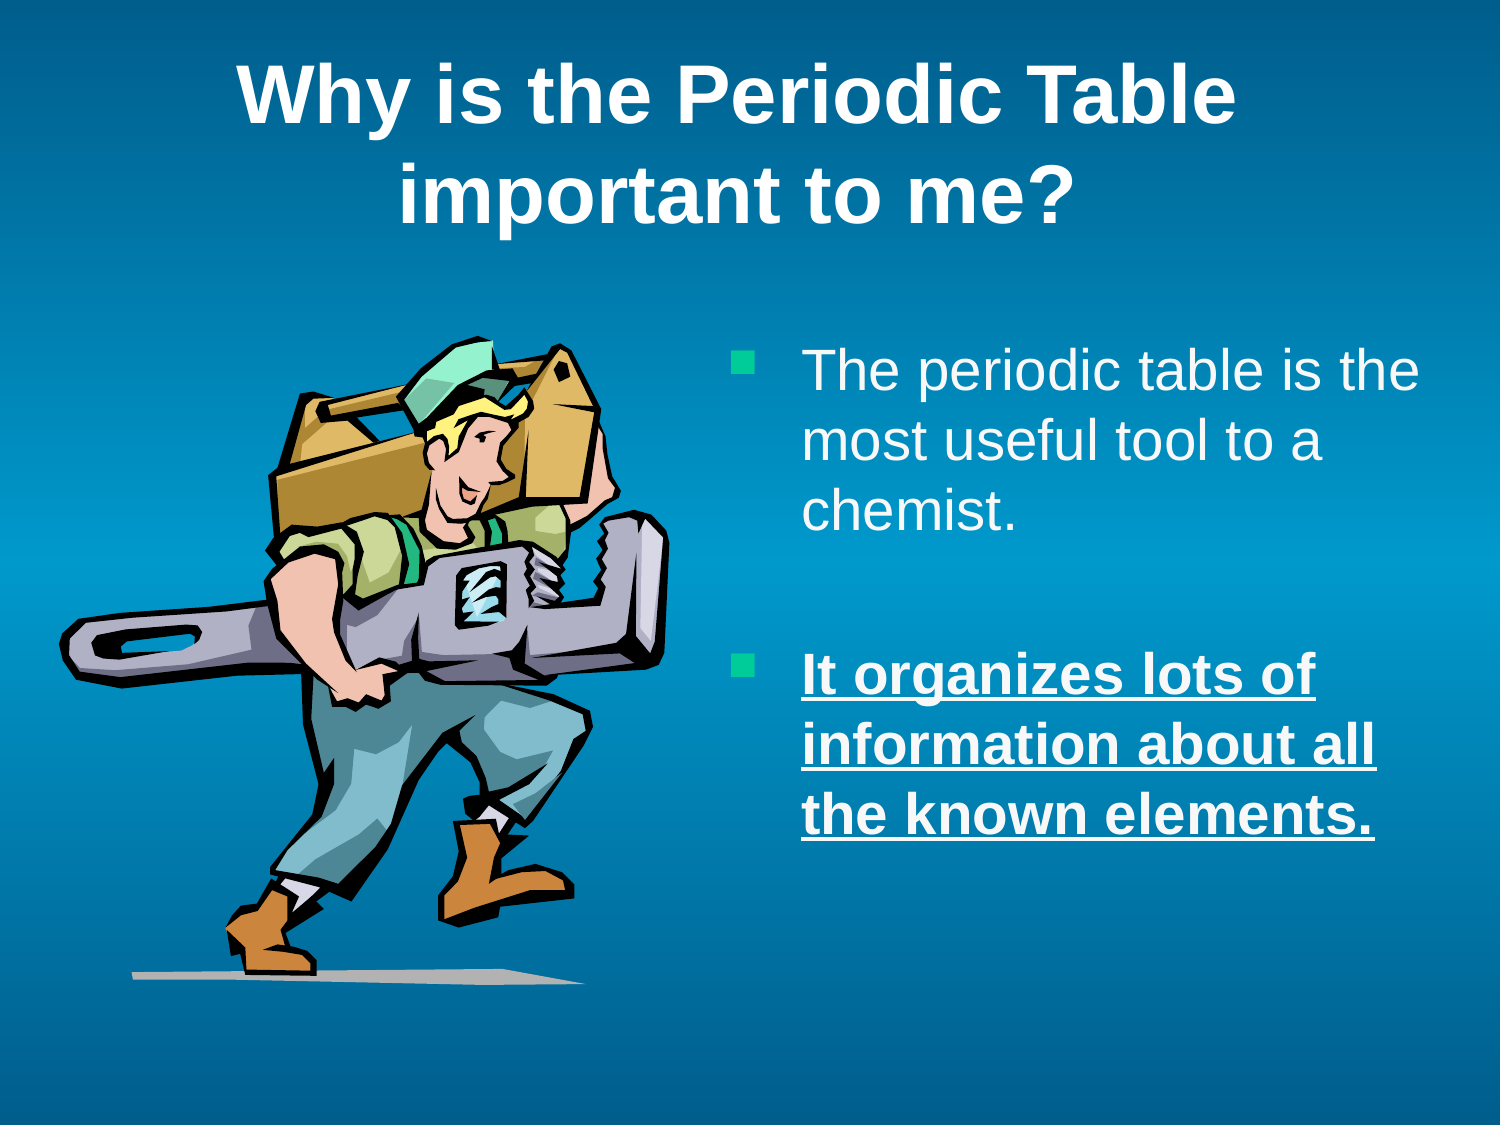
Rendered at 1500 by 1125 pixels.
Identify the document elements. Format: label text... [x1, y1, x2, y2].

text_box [58, 333, 676, 991]
list The periodic table is the most useful tool to a chemist. It organizes lots of information about all the known elements. [712, 324, 1438, 1001]
title Why is the Periodic Table important to me? [37, 15, 1438, 248]
